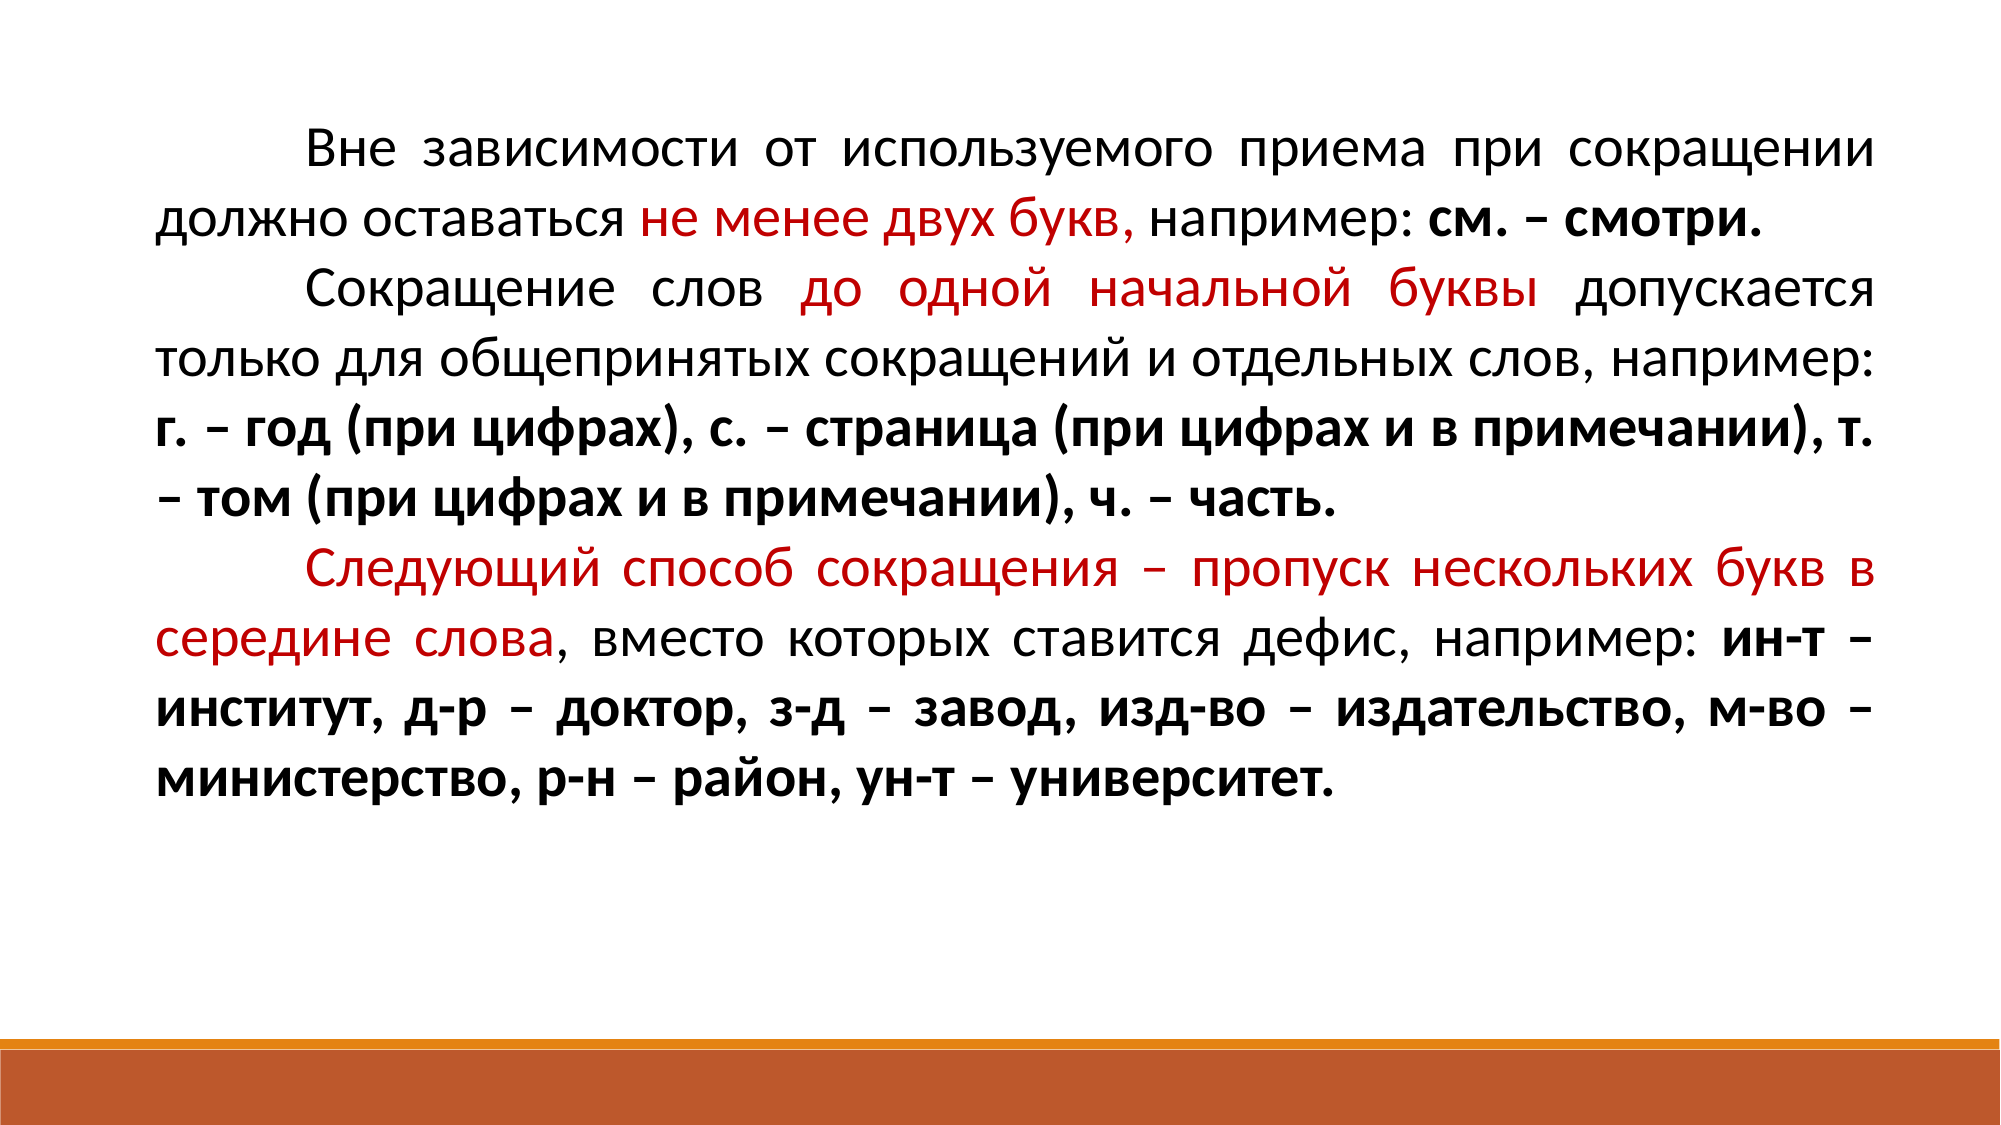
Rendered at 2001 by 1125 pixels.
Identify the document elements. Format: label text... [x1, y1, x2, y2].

text_box Вне зависимости от используемого приема при сокращении должно оставаться не менее двух букв, например: см. – смотри. Сокращение слов до одной начальной буквы допускается только для общепринятых сокращений и отдельных слов, например: г. – год (при цифрах), с. – страница (при цифрах и в примечании), т. – том (при цифрах и в примечании), ч. – часть. Следующий способ сокращения – пропуск нескольких букв в середине слова, вместо которых ставится дефис, например: ин-т – институт, д-р – доктор, з-д – завод, изд-во – издательство, м-во – министерство, р-н – район, ун-т – университет. [140, 100, 1891, 815]
